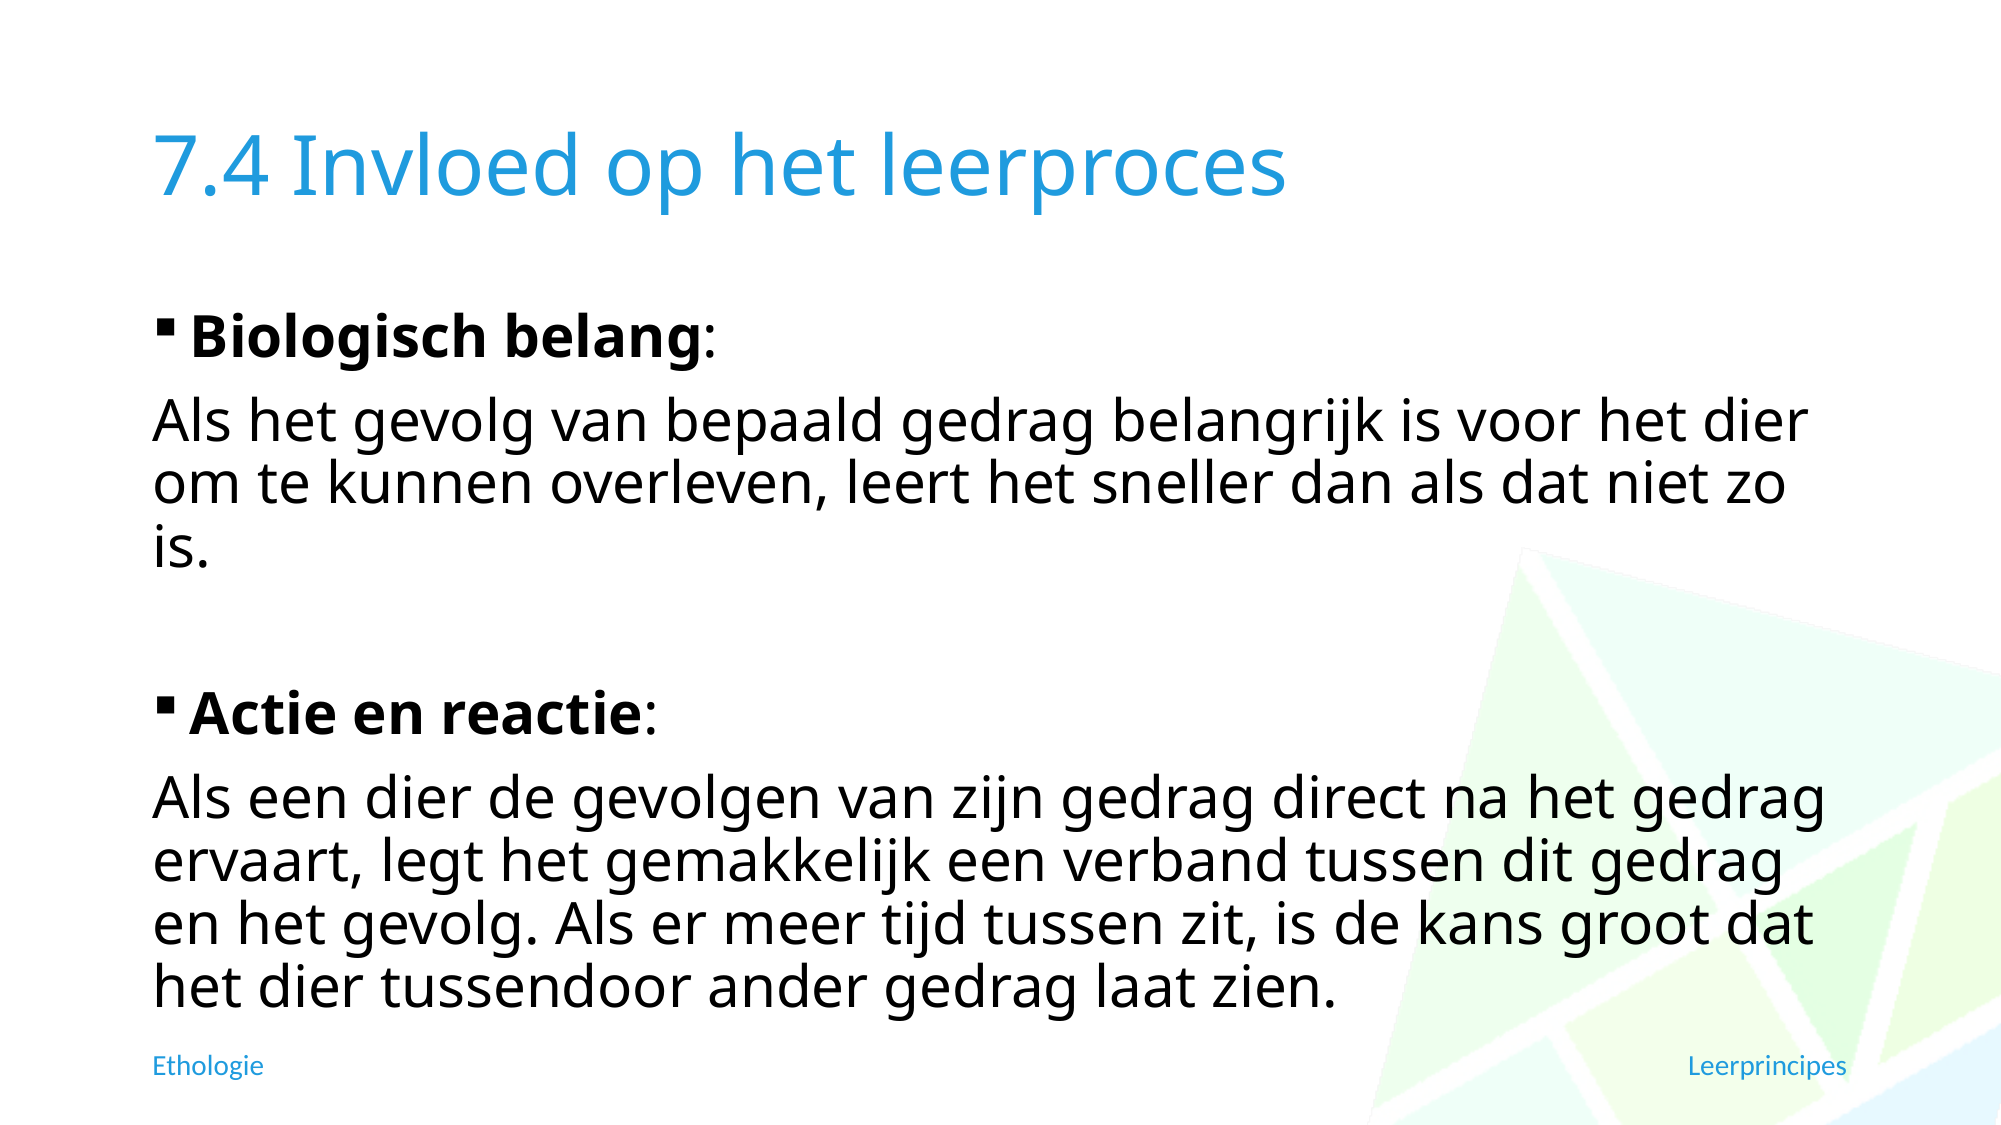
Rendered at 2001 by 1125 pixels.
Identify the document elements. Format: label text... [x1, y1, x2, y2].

list Biologisch belang: Als het gevolg van bepaald gedrag belangrijk is voor het dier om te kunnen overleven, leert het sneller dan als dat niet zo is. Actie en reactie: Als een dier de gevolgen van zijn gedrag direct na het gedrag ervaart, legt het gemakkelijk een verband tussen dit gedrag en het gevolg. Als er meer tijd tussen zit, is de kans groot dat het dier tussendoor ander gedrag laat zien. [137, 299, 1863, 1014]
title 7.4 Invloed op het leerproces [137, 59, 1863, 278]
list Ethologie [137, 1042, 588, 1103]
list Leerprincipes [1412, 1042, 1863, 1103]
